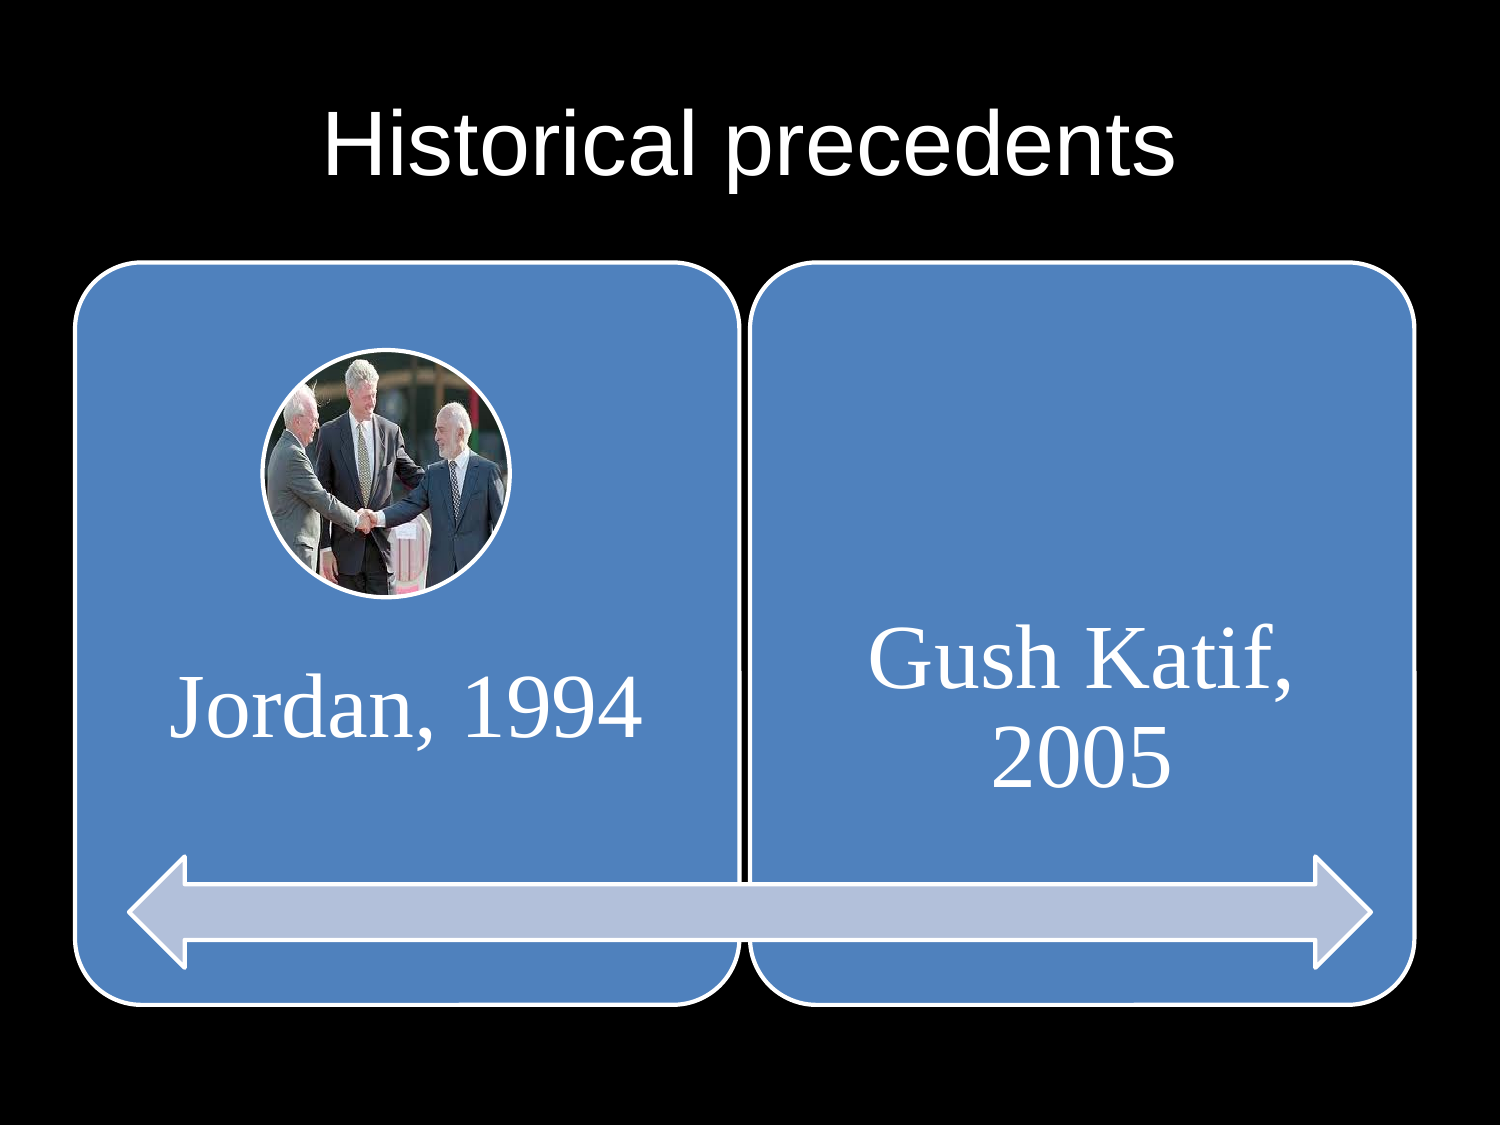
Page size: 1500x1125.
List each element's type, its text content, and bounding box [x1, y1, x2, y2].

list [74, 262, 1426, 1006]
title Historical precedents [75, 45, 1425, 233]
